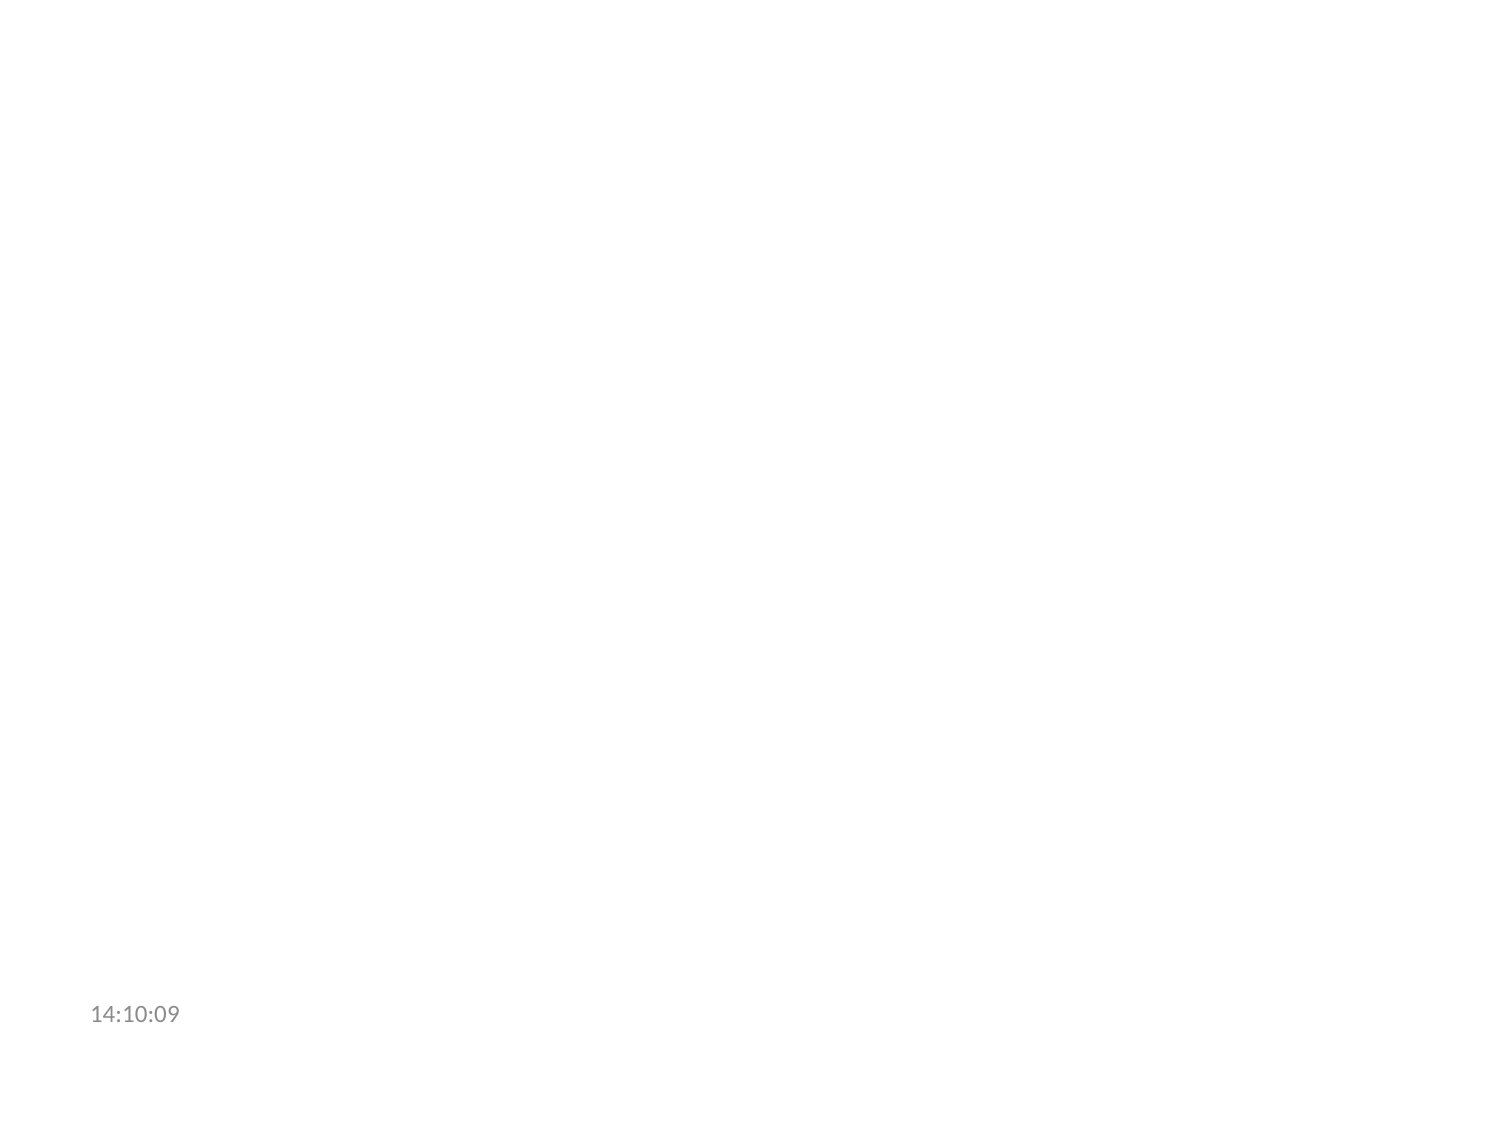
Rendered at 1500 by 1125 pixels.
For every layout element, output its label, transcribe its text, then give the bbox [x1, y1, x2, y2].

text_box 15:35:09 [75, 982, 425, 1043]
